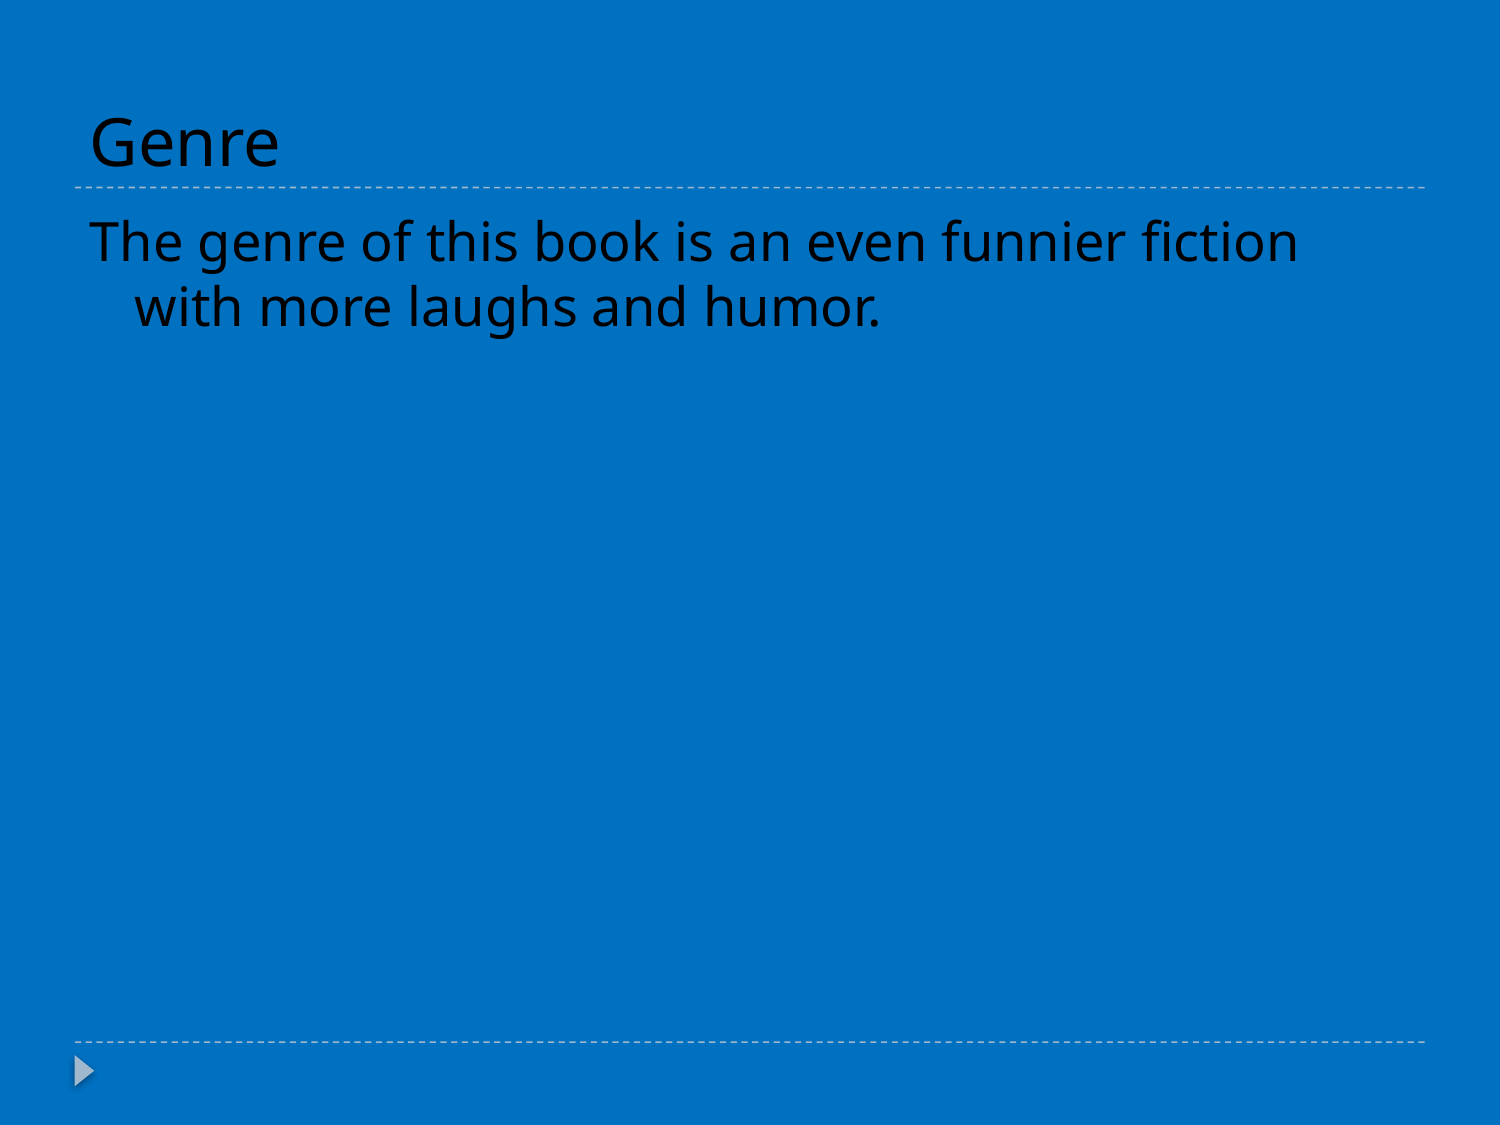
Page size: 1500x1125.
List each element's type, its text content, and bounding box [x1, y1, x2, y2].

list The genre of this book is an even funnier fiction with more laughs and humor. [75, 200, 1425, 1010]
title Genre [75, 24, 1425, 188]
